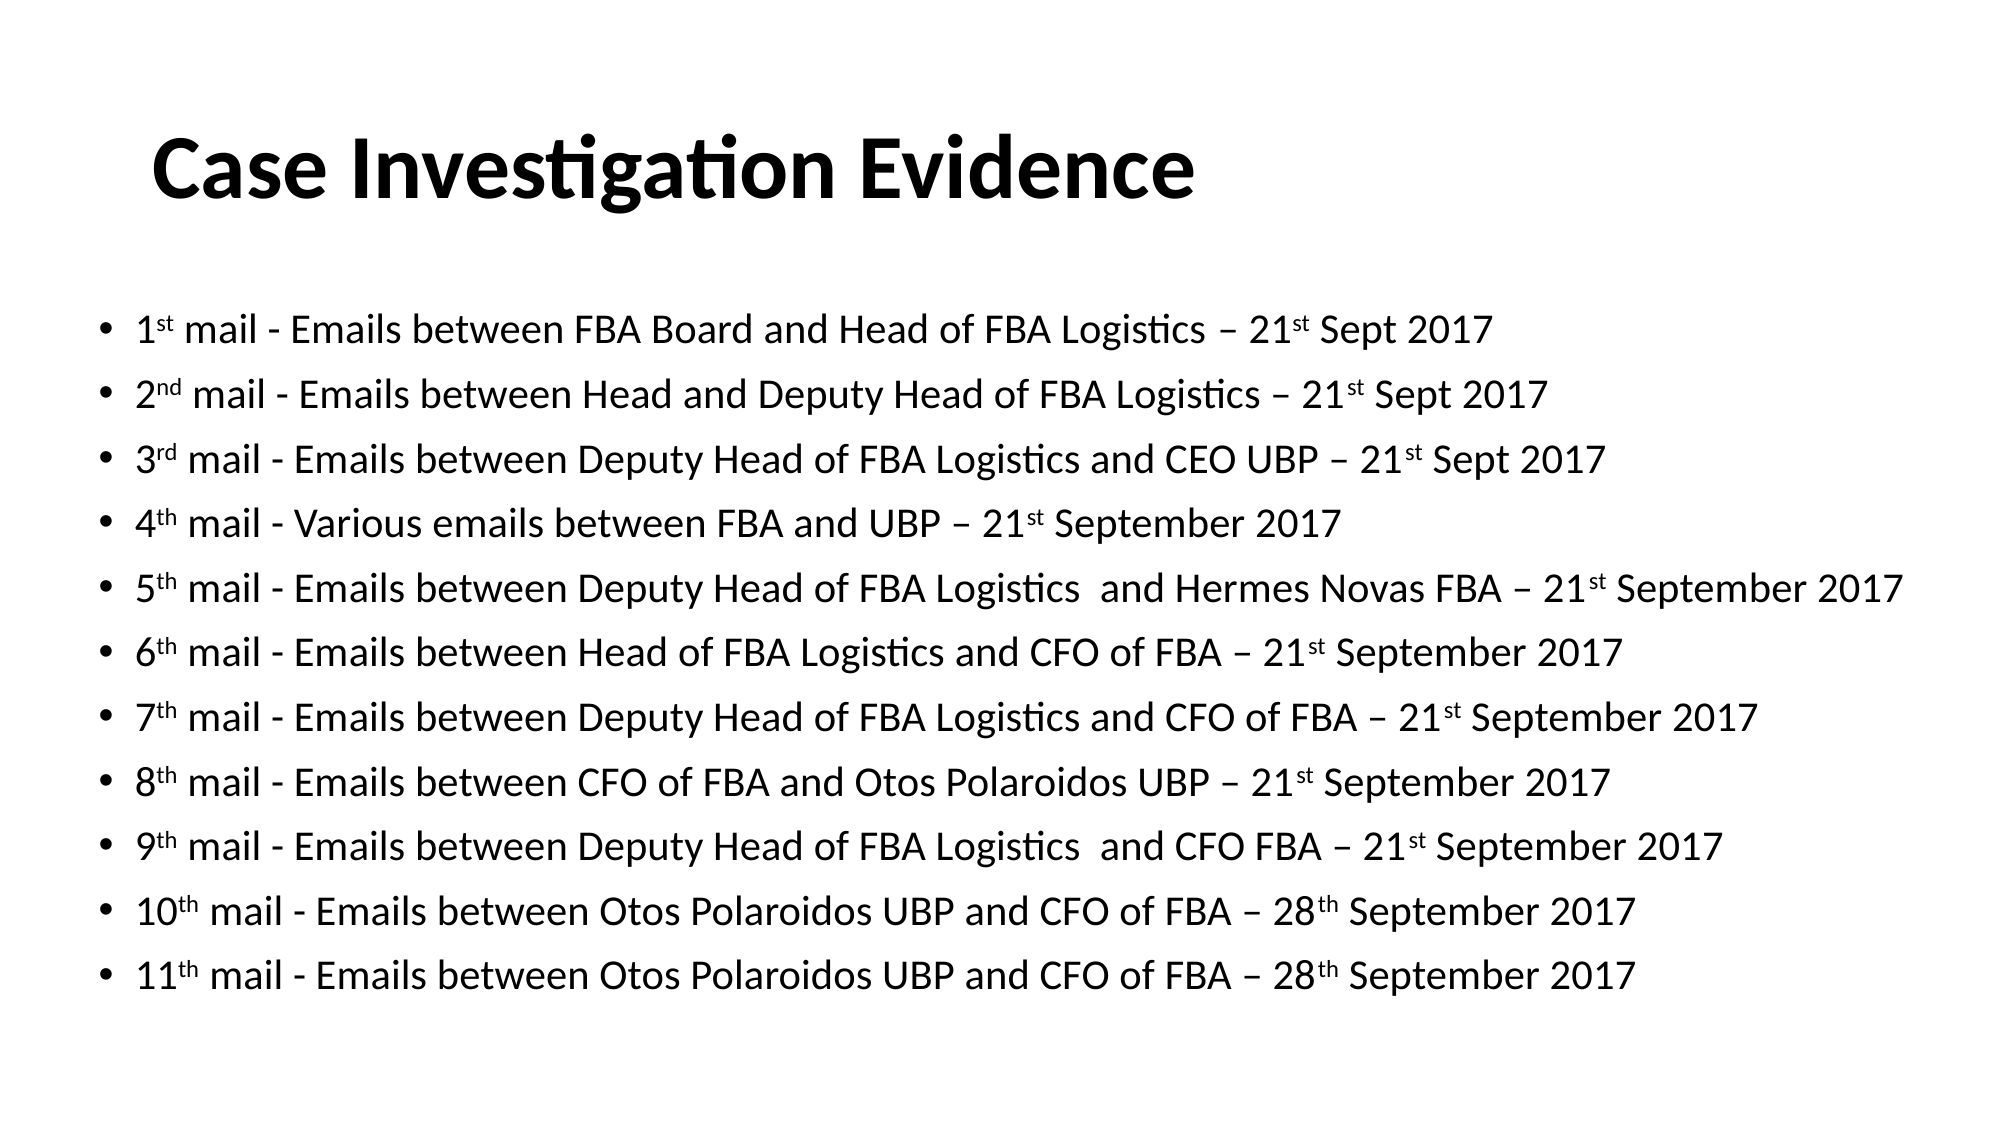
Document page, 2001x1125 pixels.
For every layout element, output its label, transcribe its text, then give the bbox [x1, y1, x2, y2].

list 1st mail - Emails between FBA Board and Head of FBA Logistics – 21st Sept 2017 2nd mail - Emails between Head and Deputy Head of FBA Logistics – 21st Sept 2017 3rd mail - Emails between Deputy Head of FBA Logistics and CEO UBP – 21st Sept 2017 4th mail - Various emails between FBA and UBP – 21st September 2017 5th mail - Emails between Deputy Head of FBA Logistics and Hermes Novas FBA – 21st September 2017 6th mail - Emails between Head of FBA Logistics and CFO of FBA – 21st September 2017 7th mail - Emails between Deputy Head of FBA Logistics and CFO of FBA – 21st September 2017 8th mail - Emails between CFO of FBA and Otos Polaroidos UBP – 21st September 2017 9th mail - Emails between Deputy Head of FBA Logistics and CFO FBA – 21st September 2017 10th mail - Emails between Otos Polaroidos UBP and CFO of FBA – 28th September 2017 11th mail - Emails between Otos Polaroidos UBP and CFO of FBA – 28th September 2017 [83, 299, 2000, 1014]
title Case Investigation Evidence [137, 59, 1863, 278]
